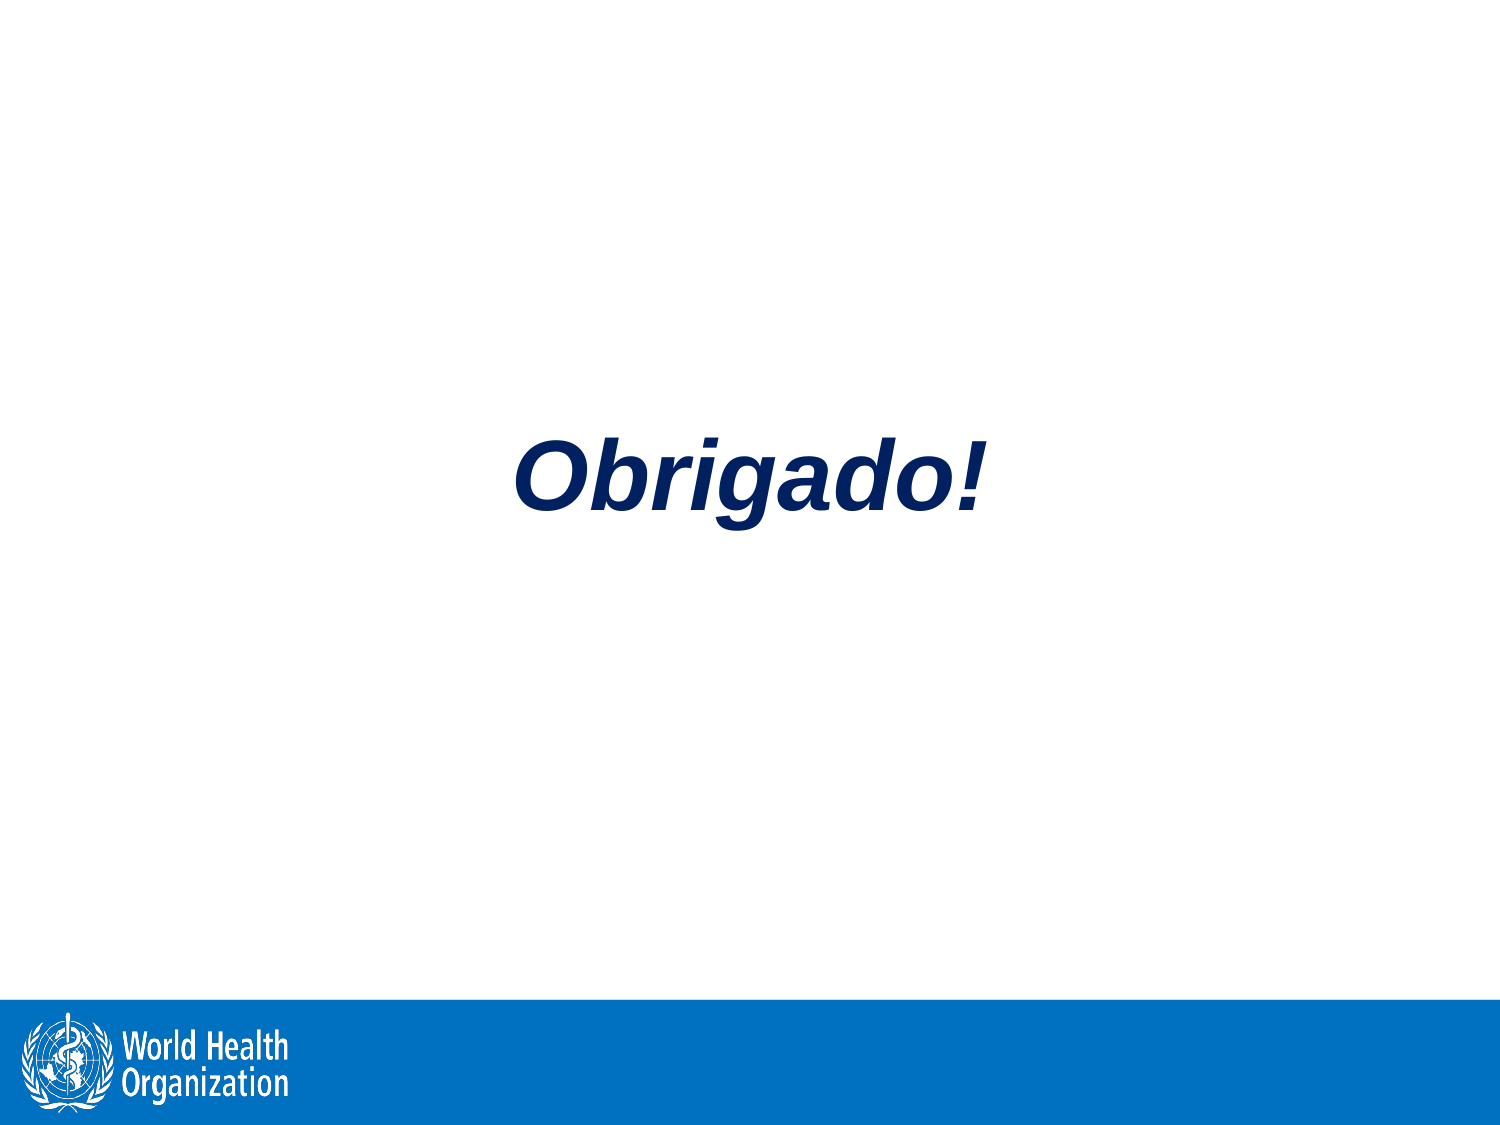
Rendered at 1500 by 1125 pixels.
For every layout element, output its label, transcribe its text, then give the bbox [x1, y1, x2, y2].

picture [21, 1012, 288, 1113]
title Obrigado! [112, 349, 1388, 591]
